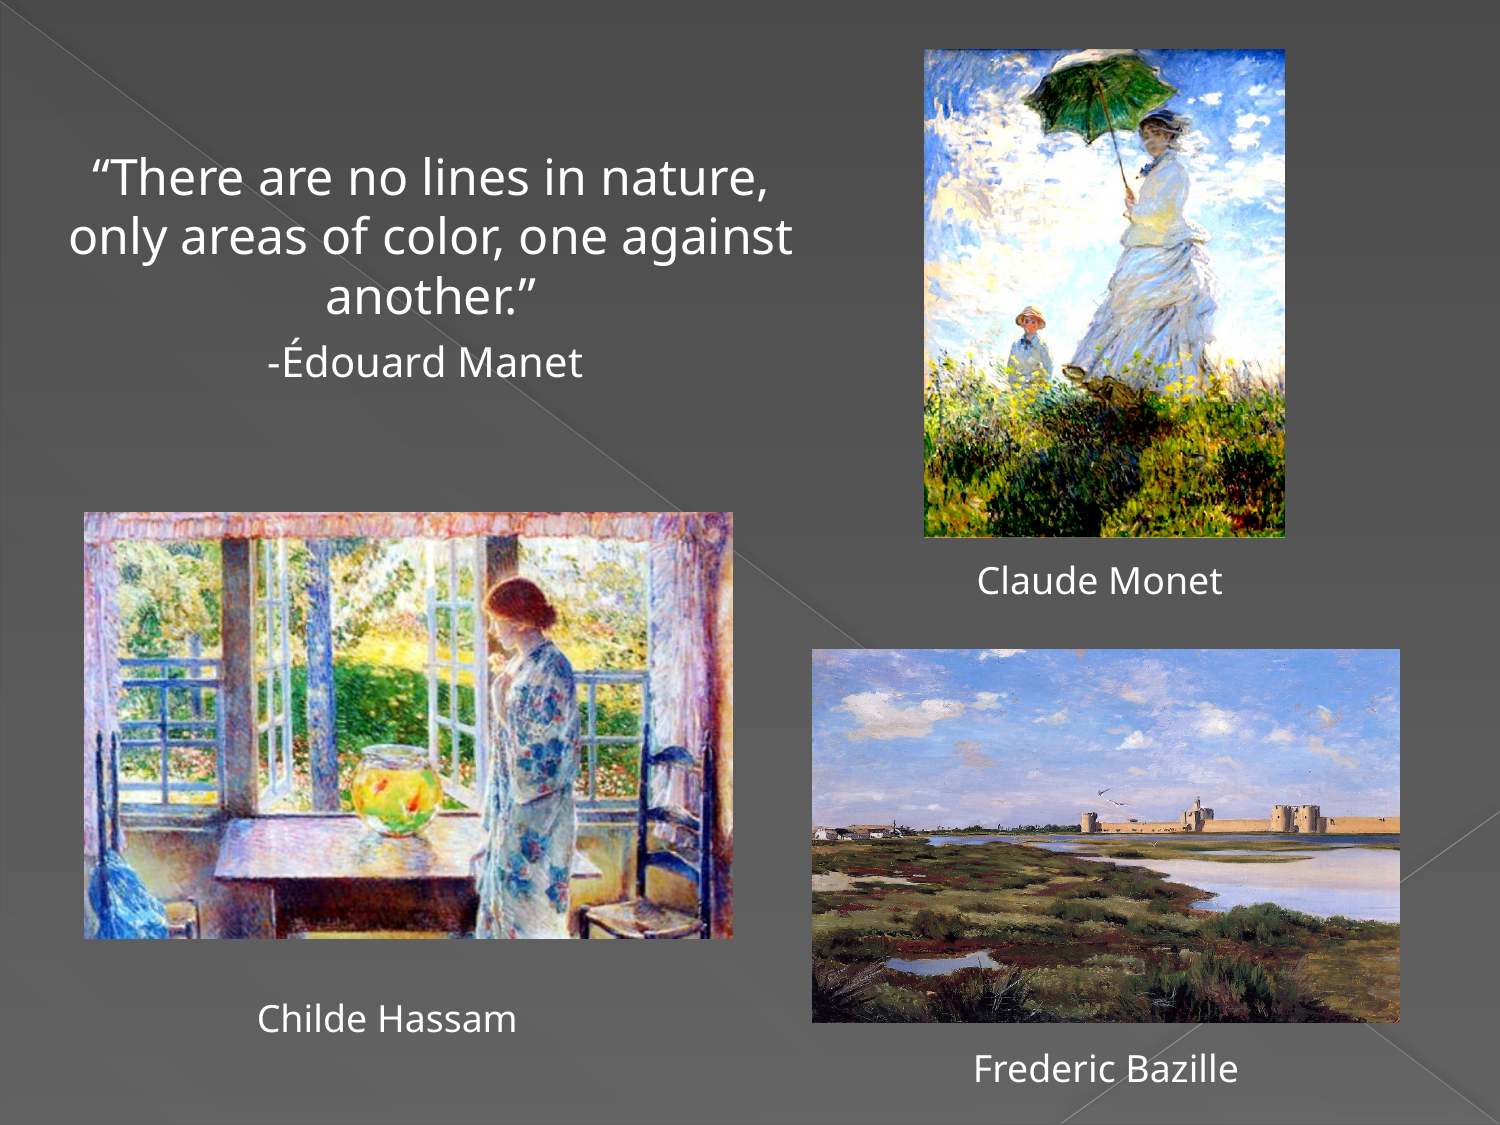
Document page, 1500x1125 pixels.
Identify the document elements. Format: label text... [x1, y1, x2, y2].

text_box Childe Hassam [199, 987, 575, 1048]
text_box Frederic Bazille [874, 1037, 1338, 1098]
picture [83, 512, 733, 940]
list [924, 49, 1285, 538]
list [812, 649, 1401, 1023]
text_box Claude Monet [949, 549, 1250, 610]
list “There are no lines in nature, only areas of color, one against another.” -Édouard Manet [49, 137, 813, 488]
